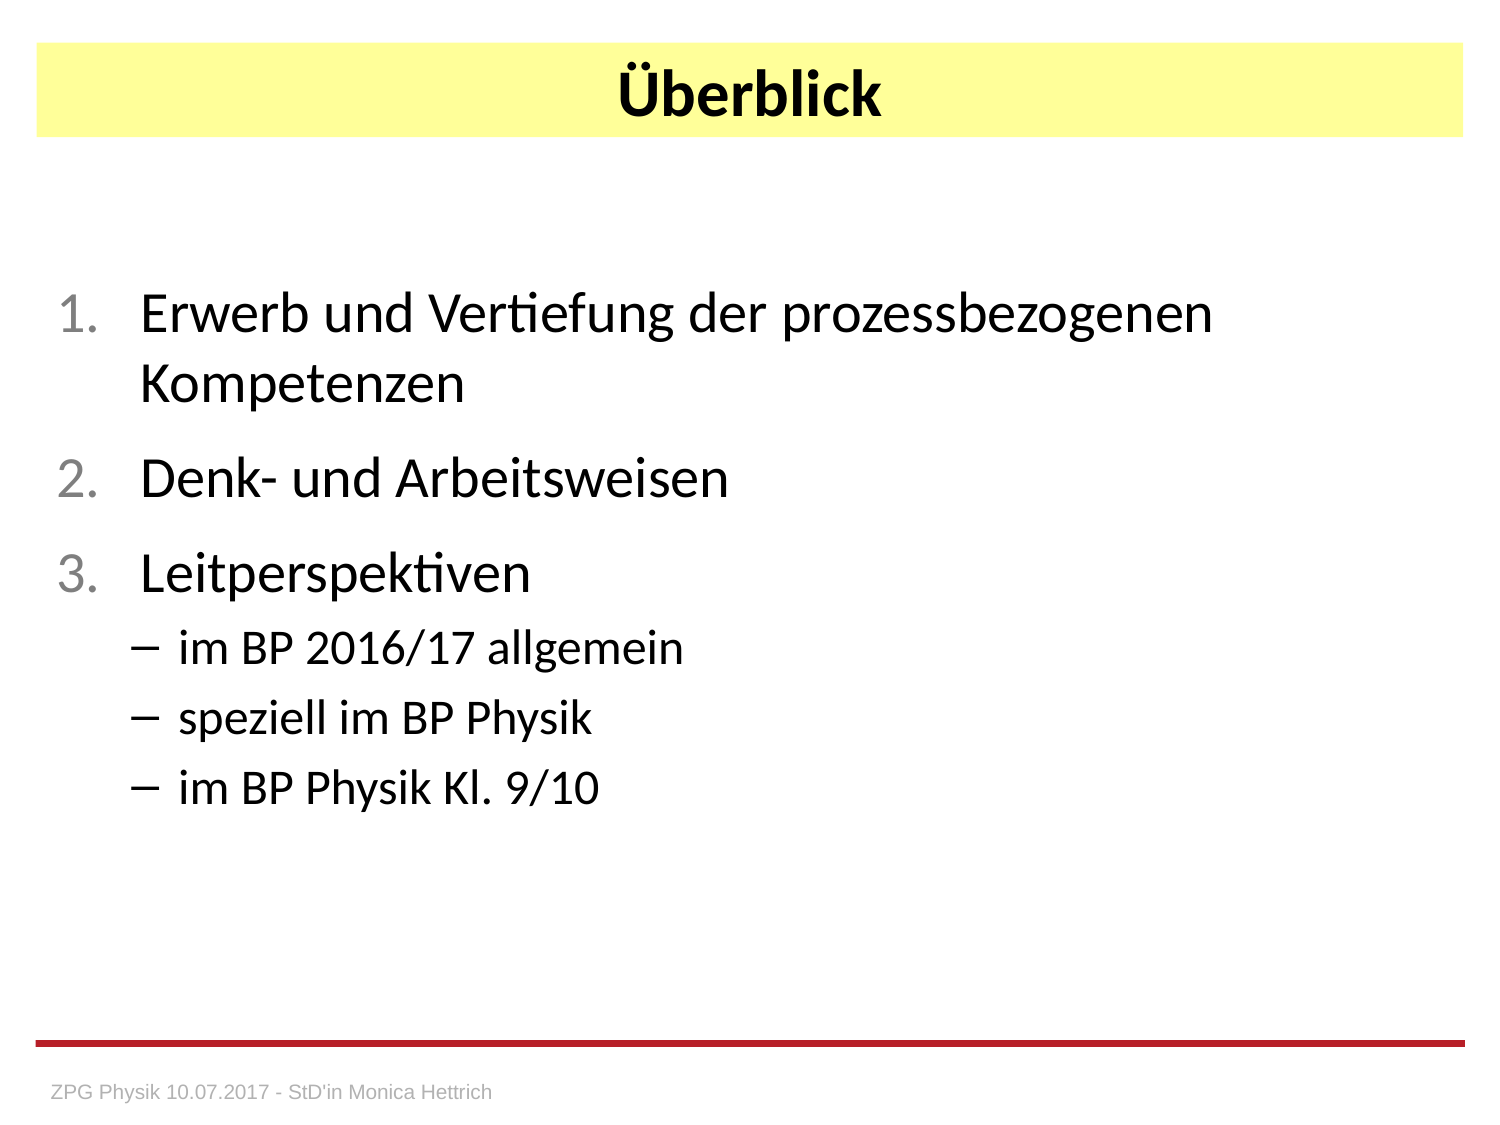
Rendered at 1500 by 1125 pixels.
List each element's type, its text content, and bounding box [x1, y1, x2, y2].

footer ZPG Physik 10.07.2017 - StD'in Monica Hettrich [35, 1061, 768, 1122]
list Erwerb und Vertiefung der prozessbezogenen Kompetenzen Denk- und Arbeitsweisen Leitperspektiven im BP 2016/17 allgemein speziell im BP Physik im BP Physik Kl. 9/10 [41, 267, 1459, 1024]
title Überblick [41, 42, 1459, 149]
